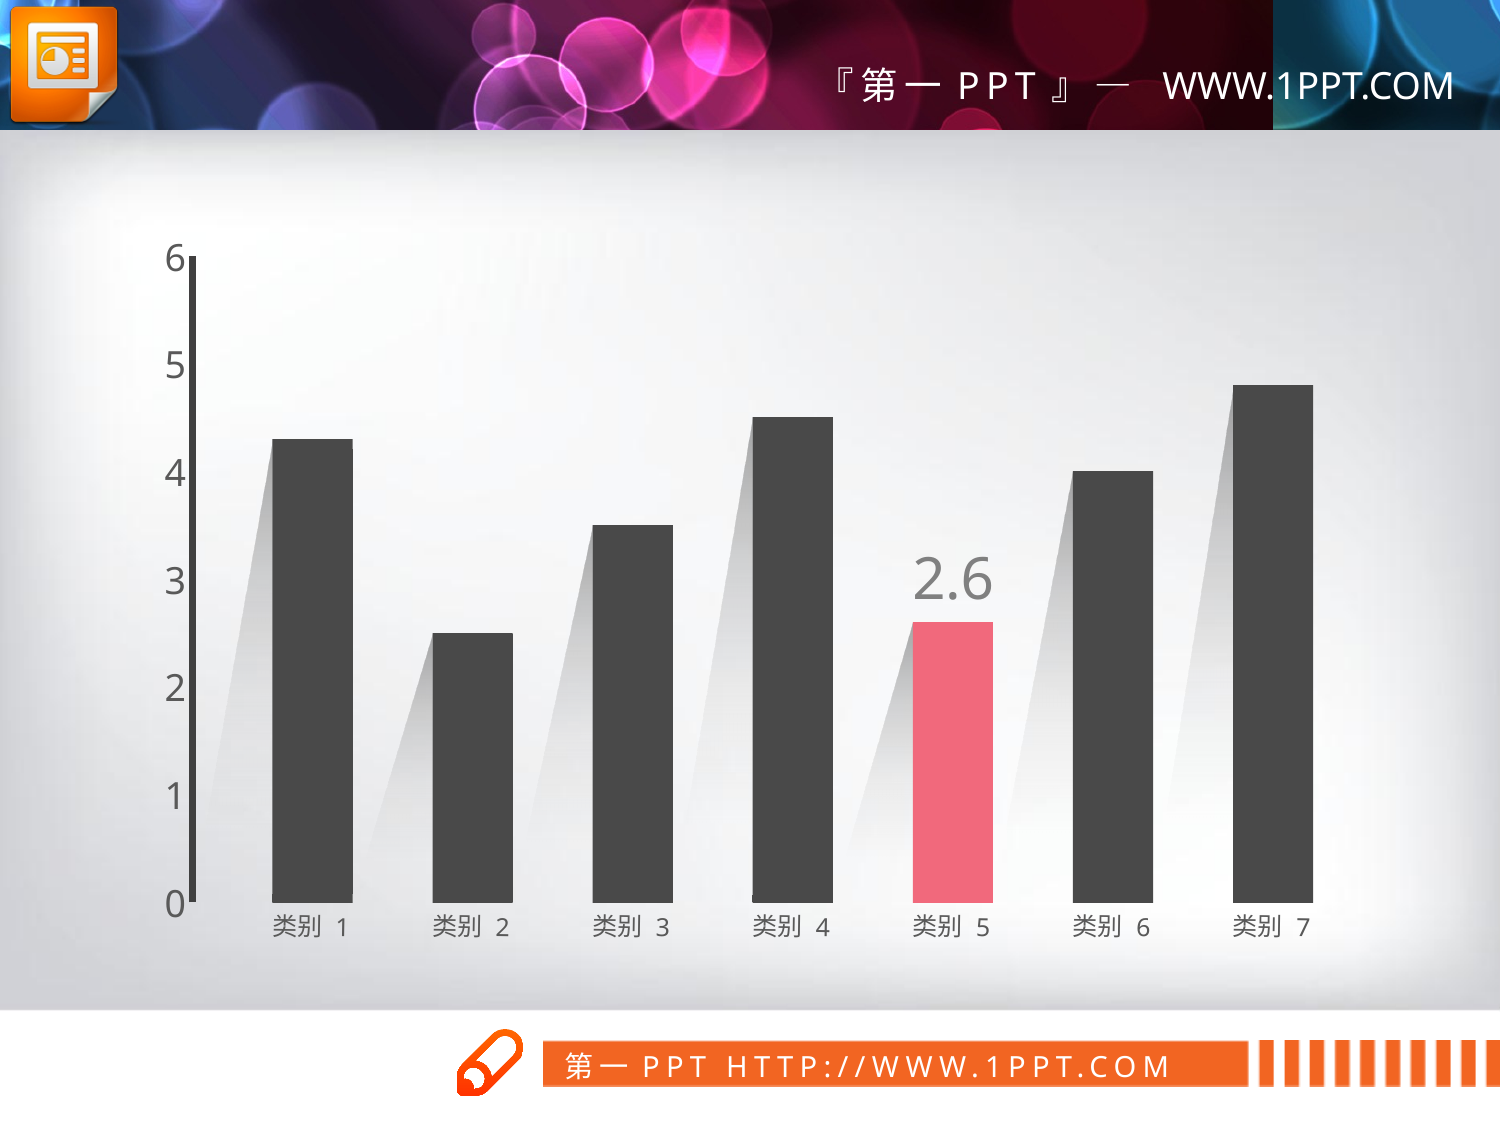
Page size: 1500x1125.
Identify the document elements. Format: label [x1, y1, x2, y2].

picture [543, 1040, 1500, 1087]
chart [140, 215, 1338, 960]
picture [0, 0, 1500, 1012]
